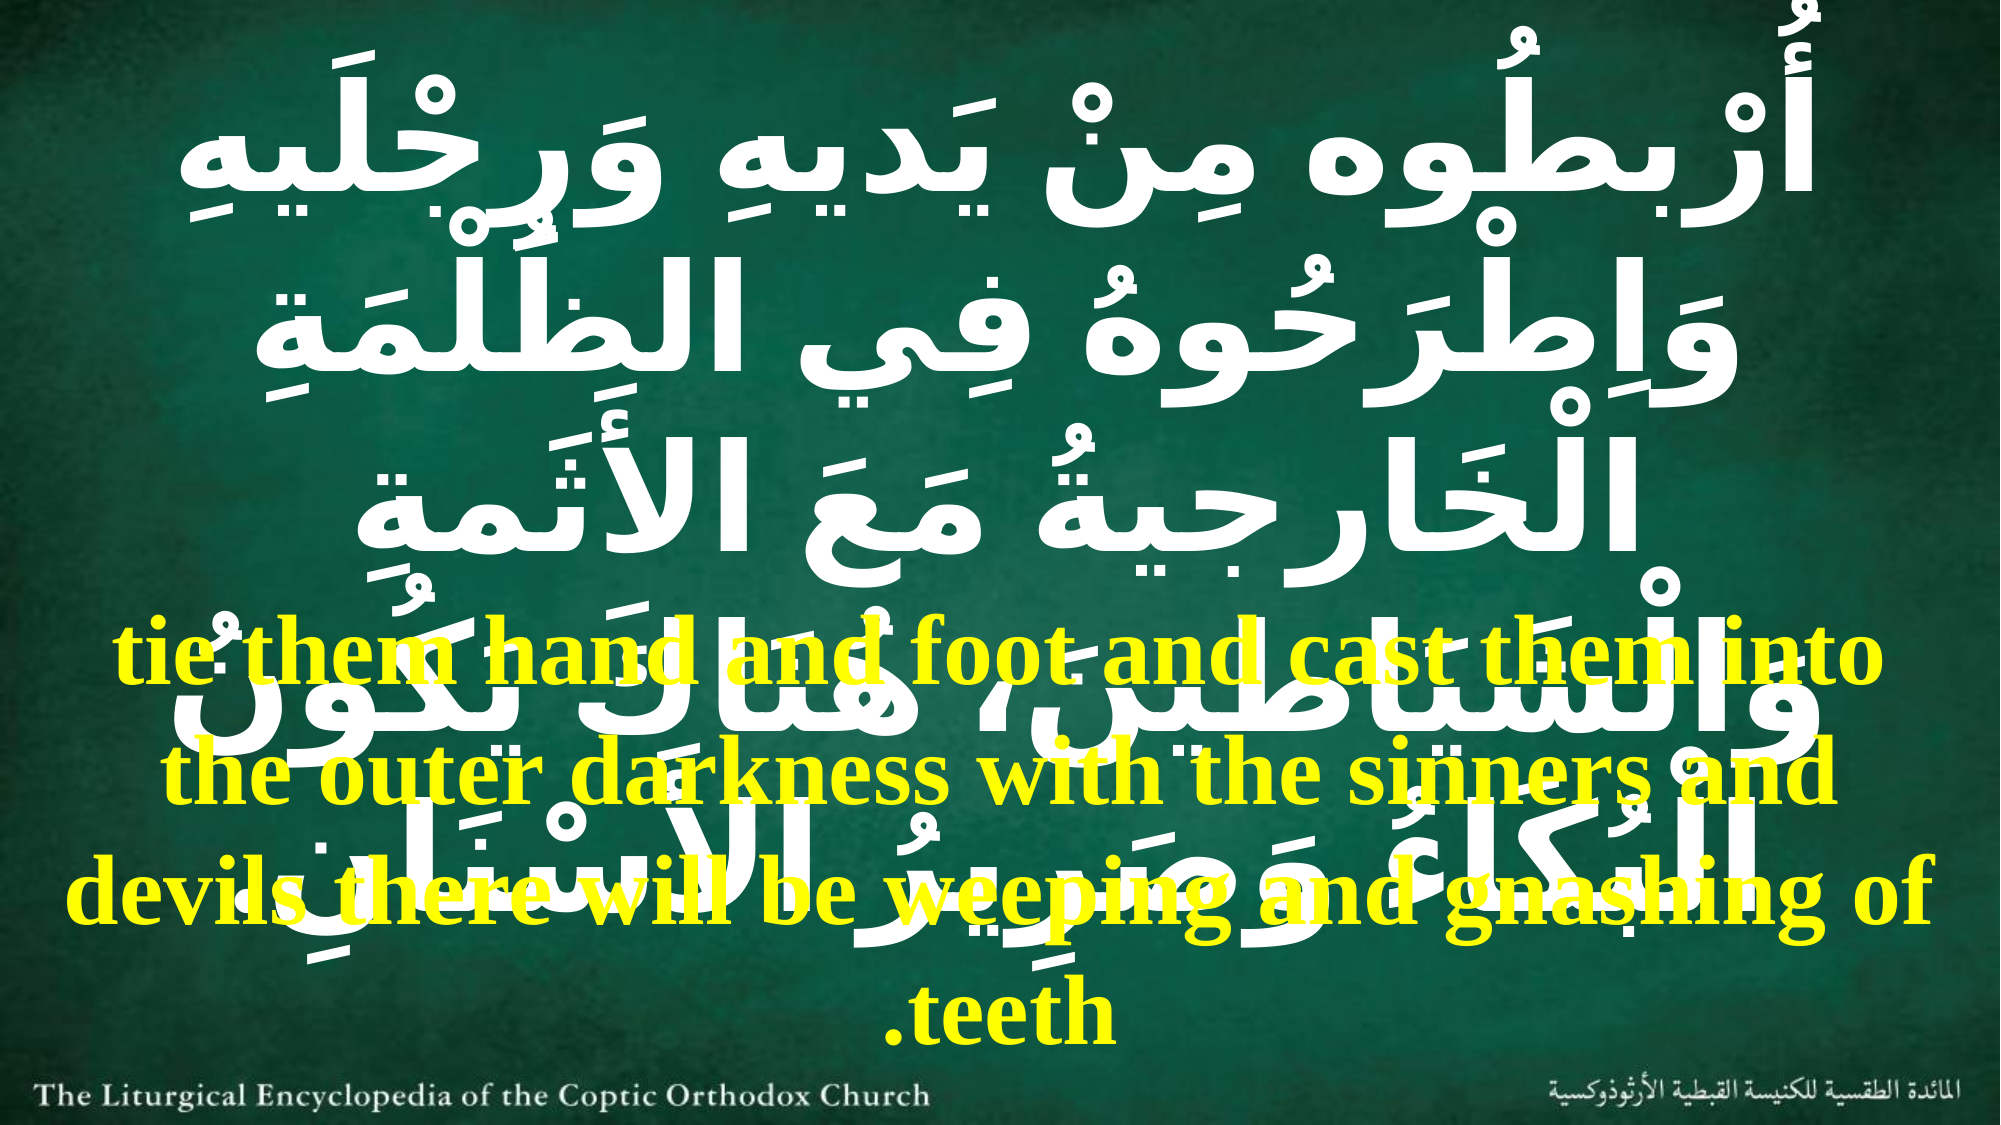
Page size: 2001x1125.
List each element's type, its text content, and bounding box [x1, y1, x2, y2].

text_box أُرْبطُوه مِنْ يَديهِ وَرِجْلَيهِ وَاِطْرَحُوهُ فِي الظُلْمَةِ الْخَارجيةُ مَعَ الأَثَمةِ وَالْشَيَاطينَ، هُنَاكَ يَكُونُ الْبُكَاءُ وَصَرِيرُ الأَسْنَانِ. [29, 34, 1968, 949]
picture [0, 0, 2000, 1125]
text_box tie them hand and foot and cast them into the outer darkness with the sinners and devils there will be weeping and gnashing of teeth. [31, 576, 1969, 1067]
